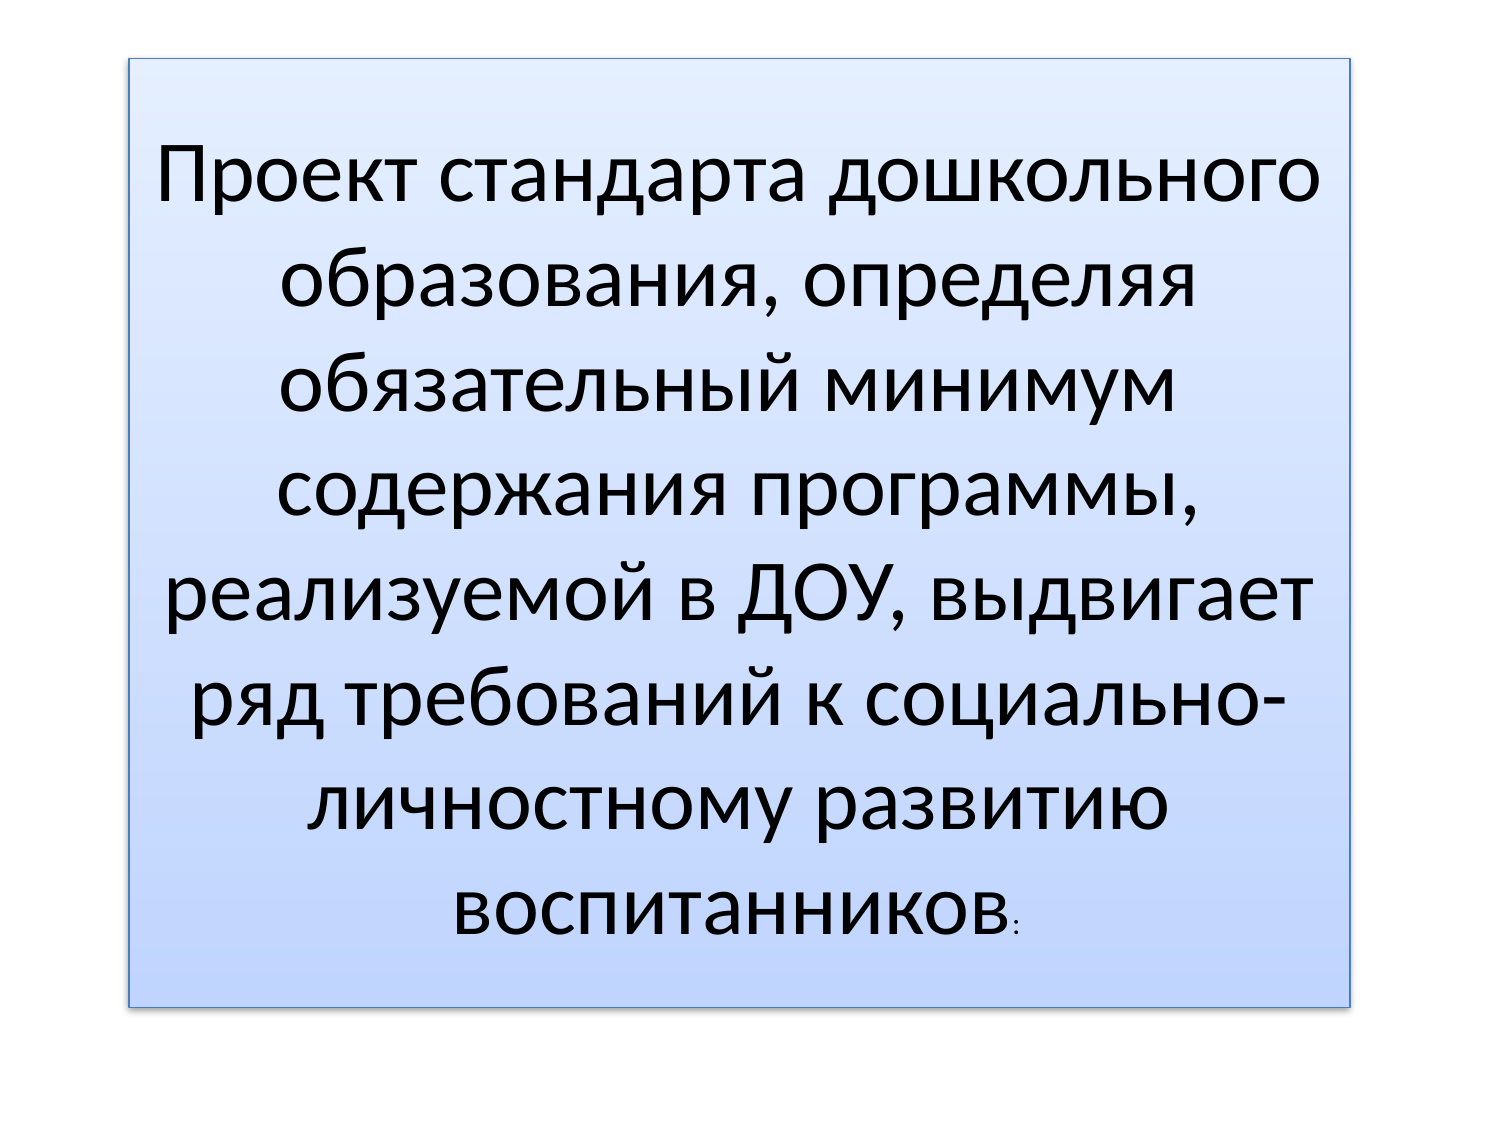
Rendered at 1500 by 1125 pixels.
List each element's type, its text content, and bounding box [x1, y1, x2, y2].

title Проект стандарта дошкольного образования, определяя обязательный минимум содержания программы, реализуемой в ДОУ, выдвигает ряд требований к социально-личностному развитию воспитанников: [128, 58, 1351, 1008]
